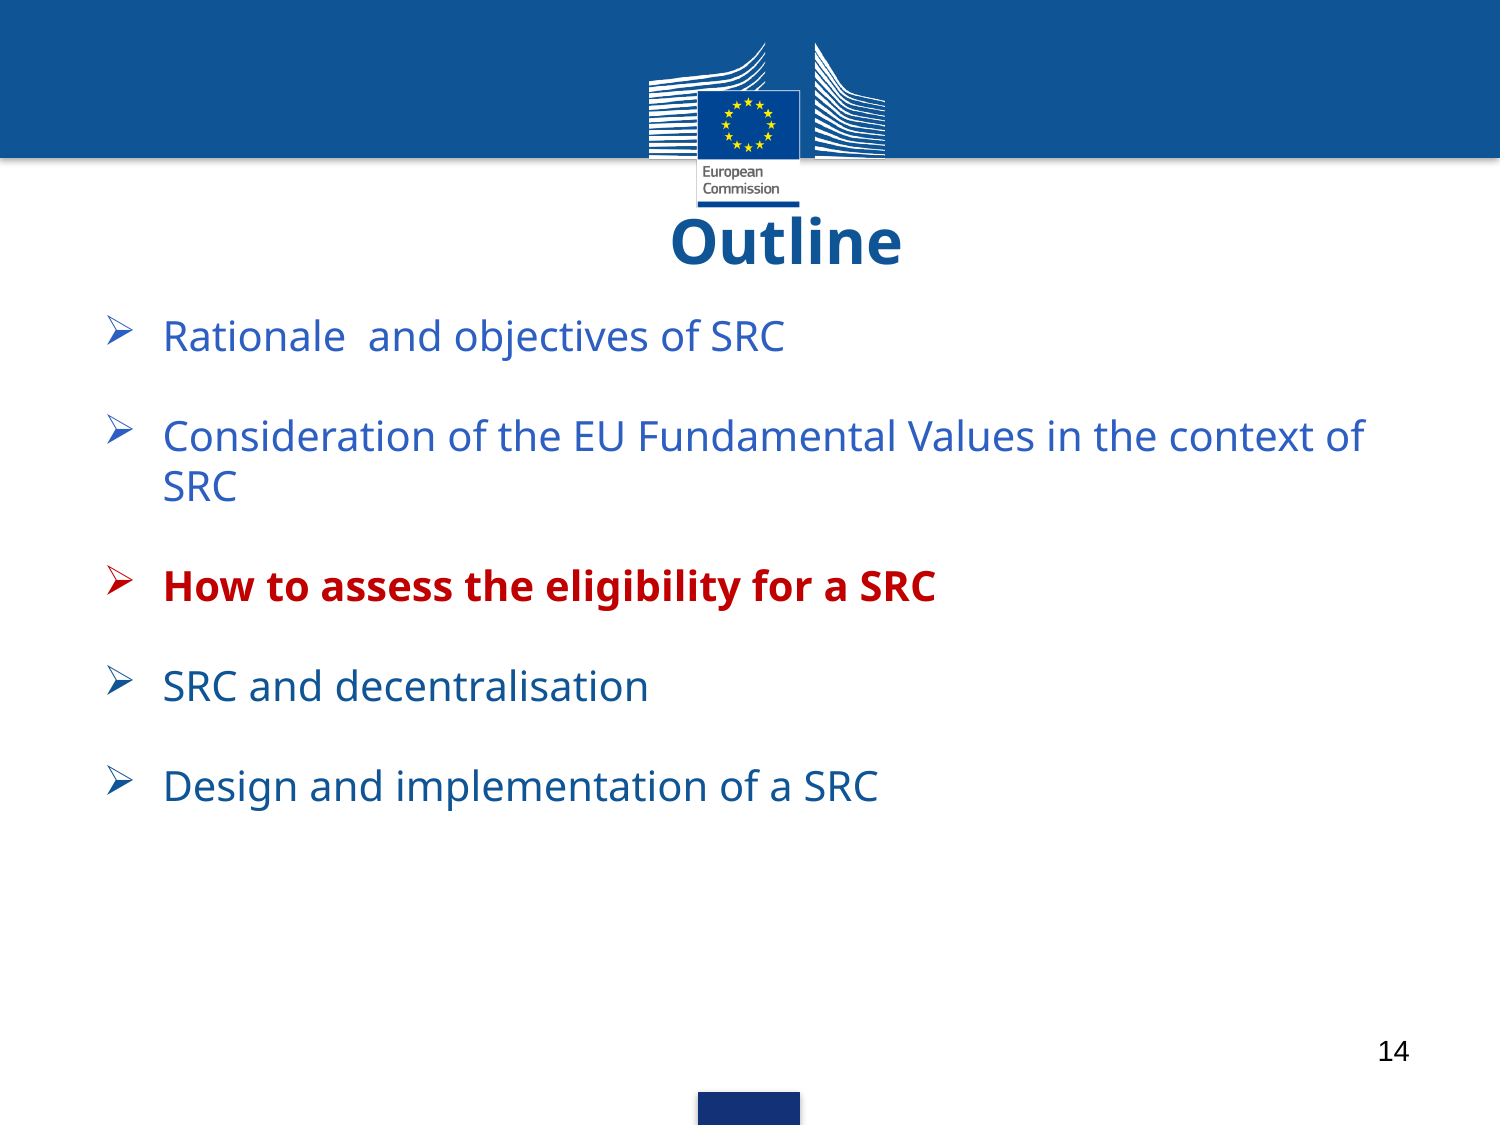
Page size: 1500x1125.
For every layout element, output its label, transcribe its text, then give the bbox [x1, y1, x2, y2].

title Outline [81, 175, 1433, 303]
slide_number 14 [1074, 1024, 1426, 1103]
picture [649, 42, 885, 175]
list Rationale and objectives of SRC Consideration of the EU Fundamental Values in the context of SRC How to assess the eligibility for a SRC SRC and decentralisation Design and implementation of a SRC [88, 302, 1439, 1025]
